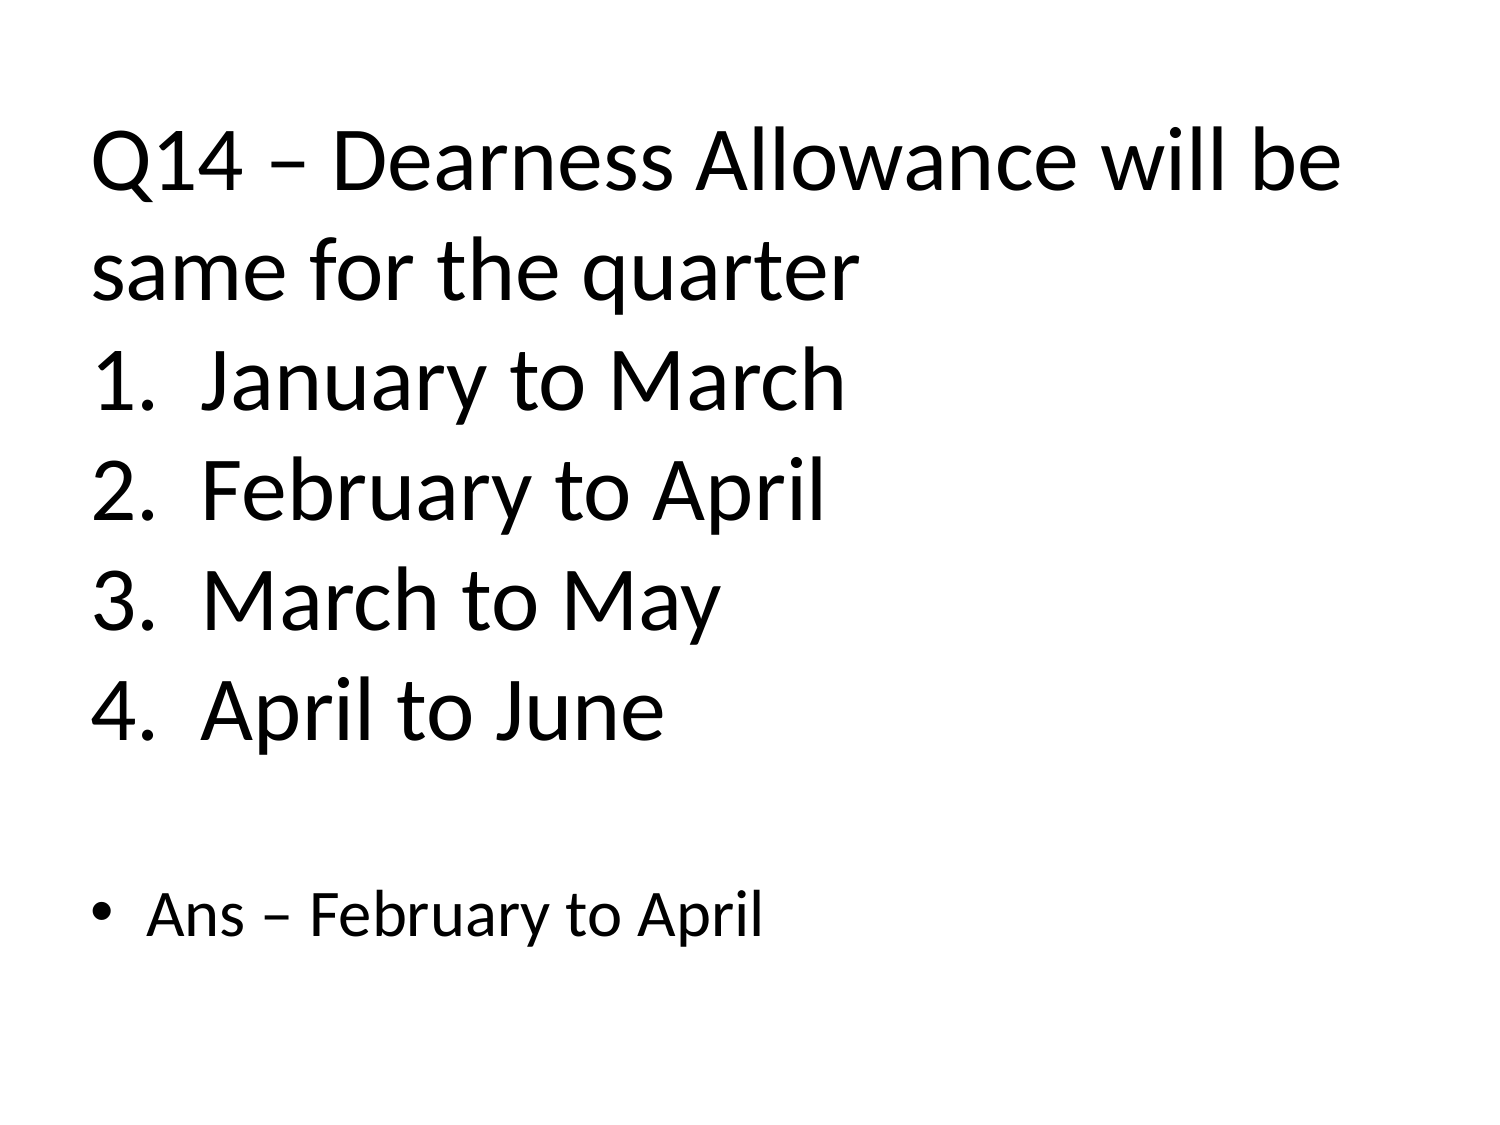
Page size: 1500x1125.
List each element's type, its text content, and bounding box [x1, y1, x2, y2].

list Ans – February to April [75, 862, 1425, 1005]
title Q14 – Dearness Allowance will be same for the quarter 1. January to March 2. February to April 3. March to May 4. April to June [75, 45, 1425, 813]
